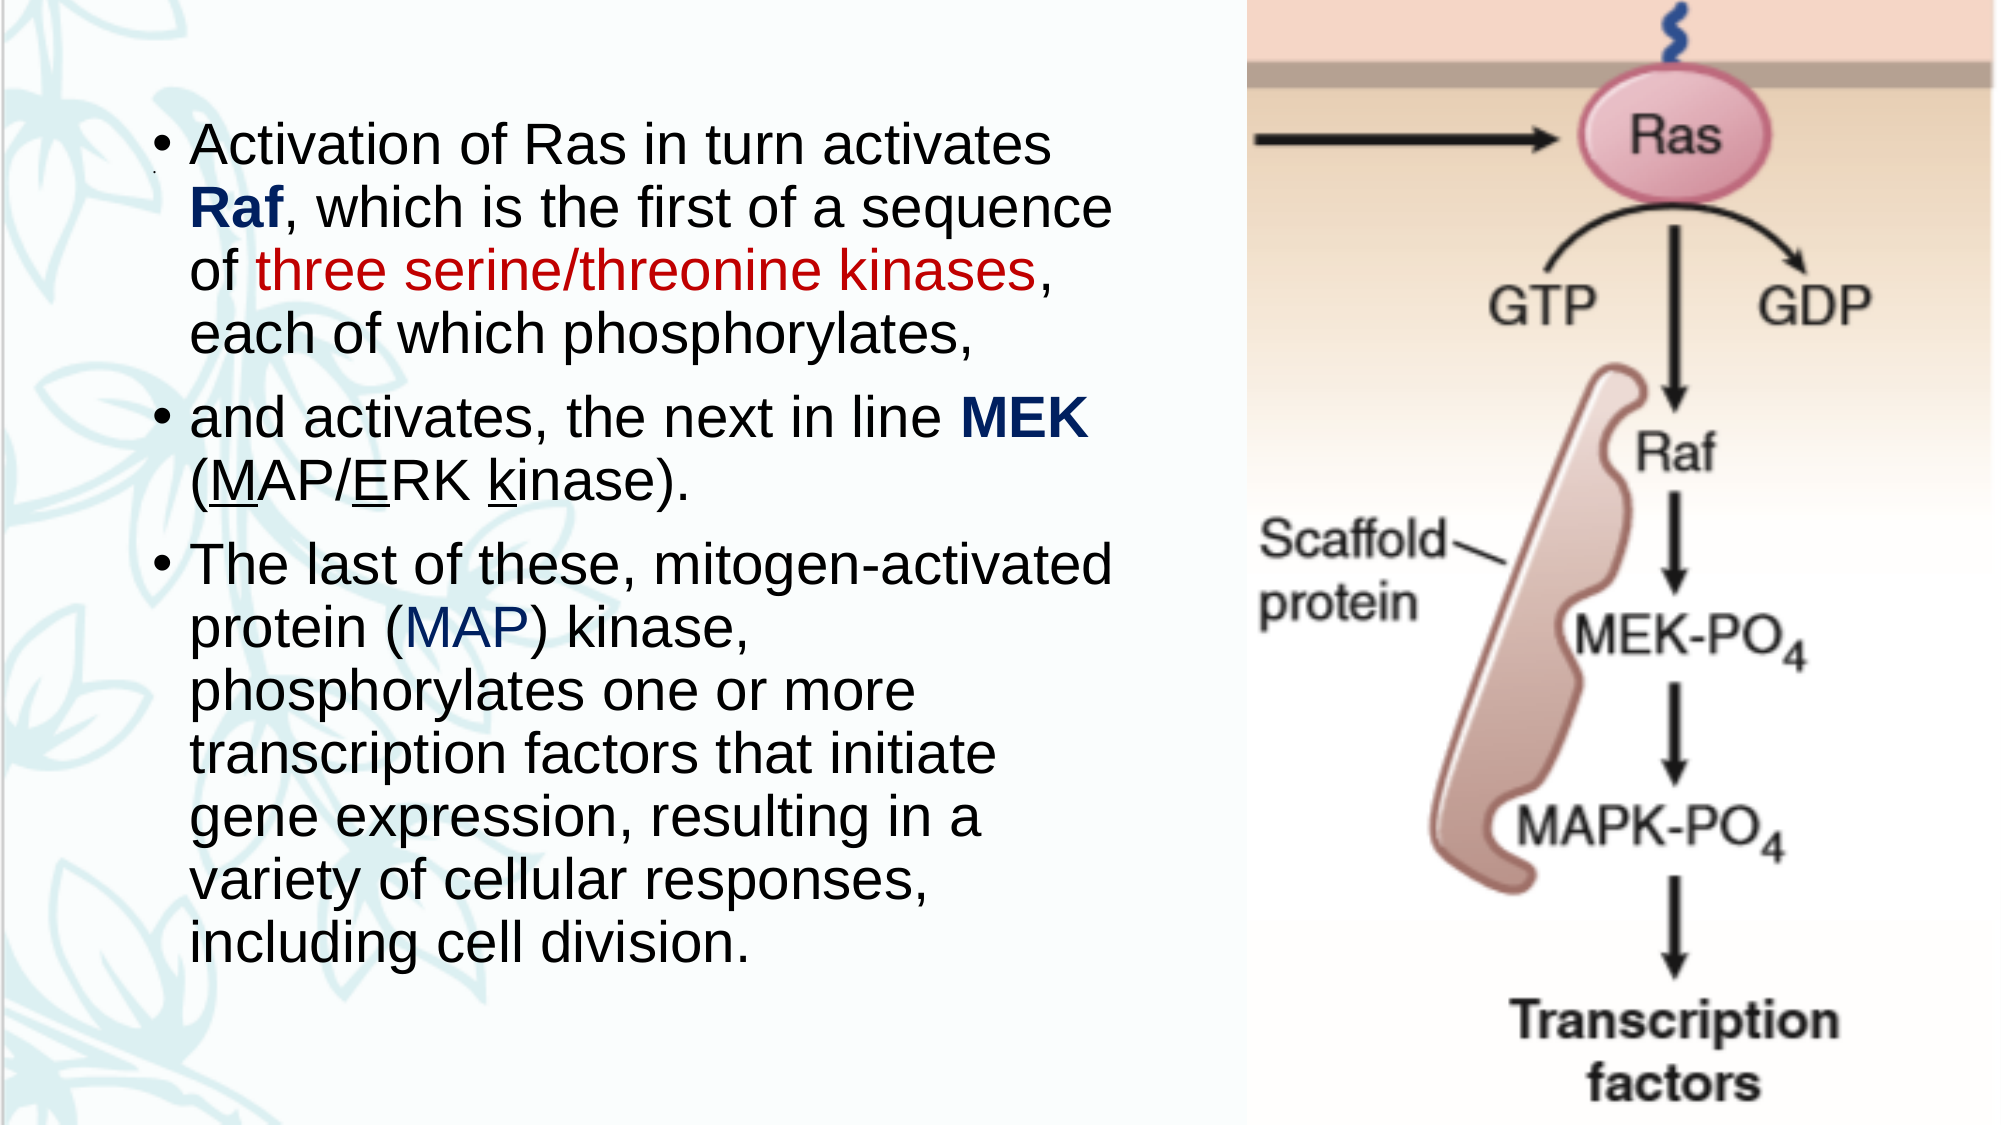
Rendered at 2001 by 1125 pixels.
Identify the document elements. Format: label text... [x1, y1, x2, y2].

picture [0, 0, 2001, 1125]
title . [137, 59, 1246, 278]
list Activation of Ras in turn activates Raf, which is the first of a sequence of three serine/threonine kinases, each of which phosphorylates, and activates, the next in line MEK (MAP/ERK kinase). The last of these, mitogen-activated protein (MAP) kinase, phosphorylates one or more transcription factors that initiate gene expression, resulting in a variety of cellular responses, including cell division. [137, 107, 1134, 1125]
